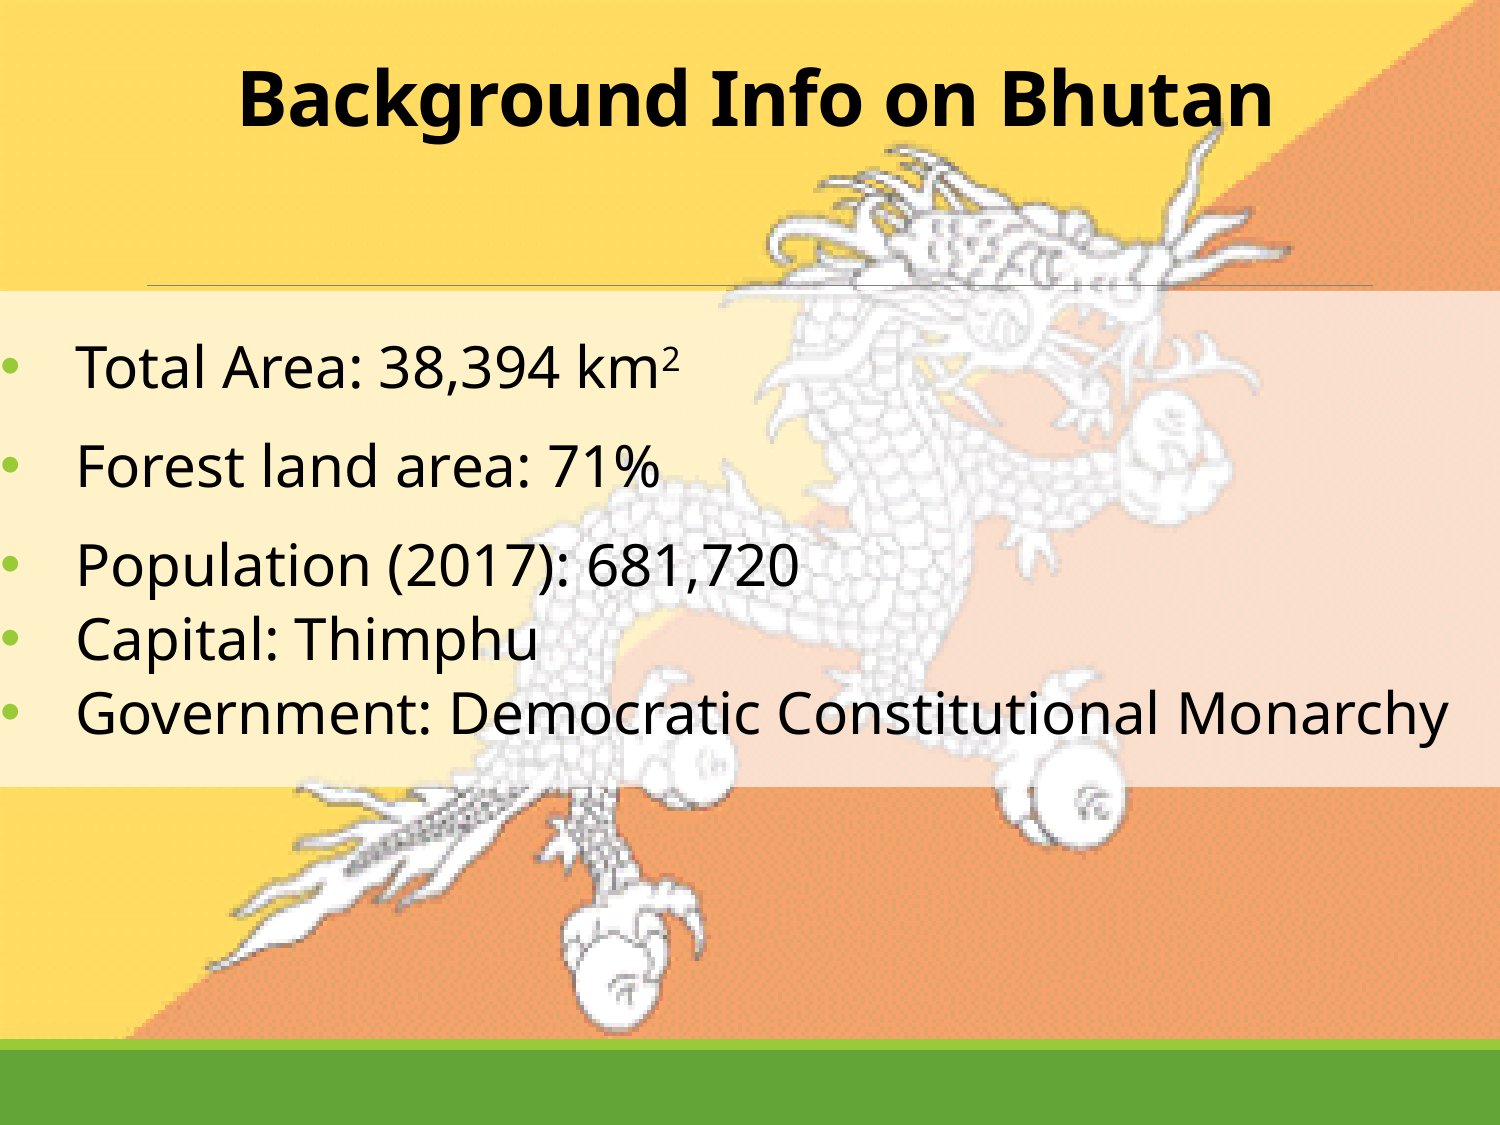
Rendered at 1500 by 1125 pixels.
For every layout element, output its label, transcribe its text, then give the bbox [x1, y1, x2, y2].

list Total Area: 38,394 km2 Forest land area: 71% Population (2017): 681,720 Capital: Thimphu Government: Democratic Constitutional Monarchy [0, 290, 1500, 787]
title Background Info on Bhutan [135, 0, 1377, 150]
